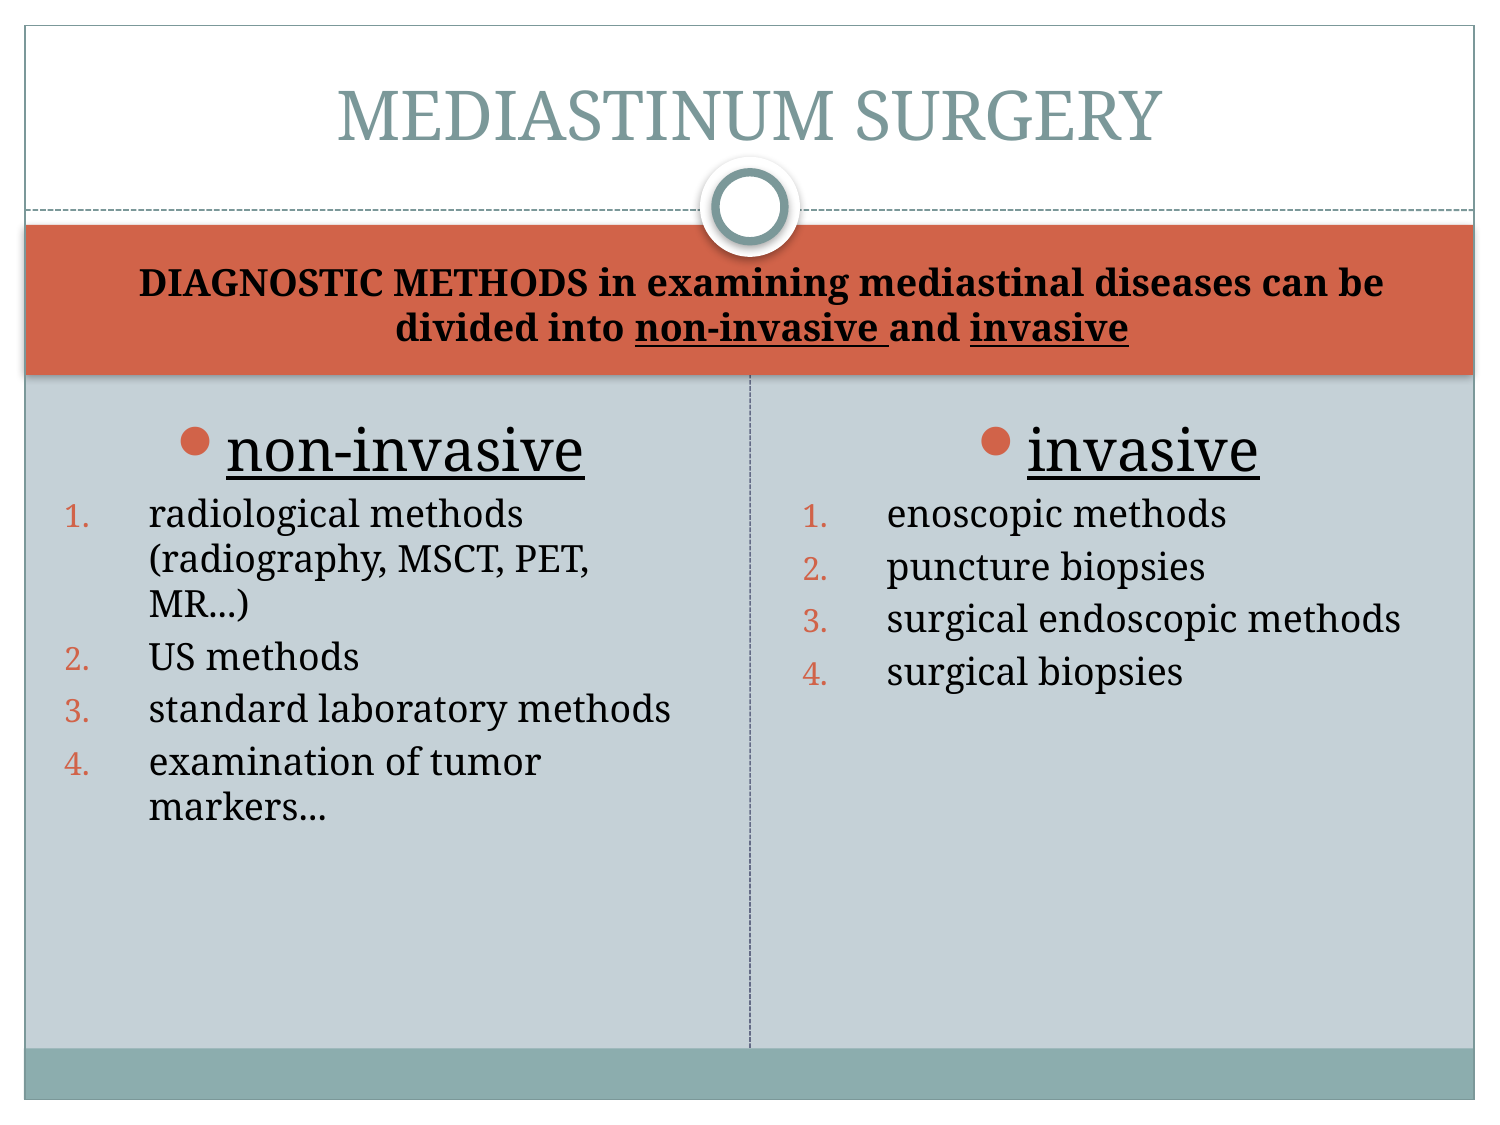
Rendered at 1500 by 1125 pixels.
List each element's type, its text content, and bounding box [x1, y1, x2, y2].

list invasive enoscopic methods puncture biopsies surgical endoscopic methods surgical biopsies [787, 405, 1450, 1033]
title MEDIASTINUM SURGERY [49, 37, 1450, 162]
list non-invasive radiological methods (radiography, MSCT, PET, MR...) US methods standard laboratory methods examination of tumor markers... [49, 405, 713, 1032]
list DIAGNOSTIC METHODS in examining mediastinal diseases can be divided into non-invasive and invasive [48, 249, 1476, 371]
